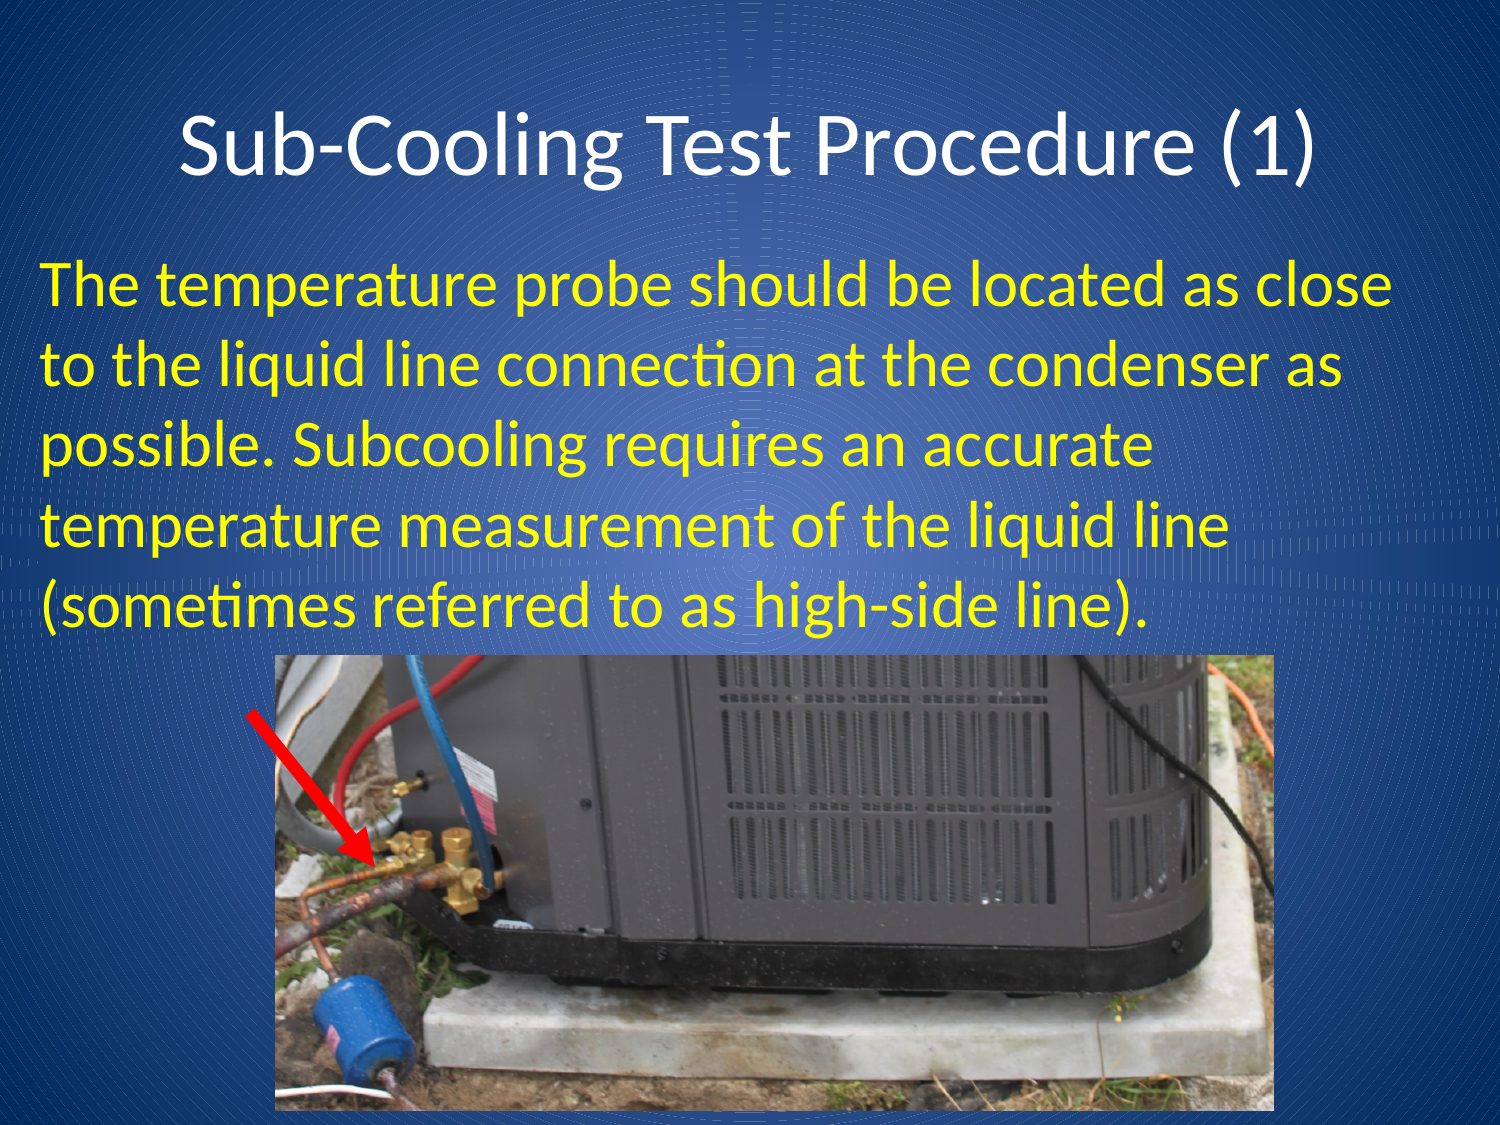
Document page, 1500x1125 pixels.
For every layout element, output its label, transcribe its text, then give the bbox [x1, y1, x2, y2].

list The temperature probe should be located as close to the liquid line connection at the condenser as possible. Subcooling requires an accurate temperature measurement of the liquid line (sometimes referred to as high-side line). [24, 232, 1475, 1089]
picture [275, 374, 1273, 1125]
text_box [249, 712, 376, 868]
title Sub-Cooling Test Procedure (1) [0, 45, 1500, 233]
